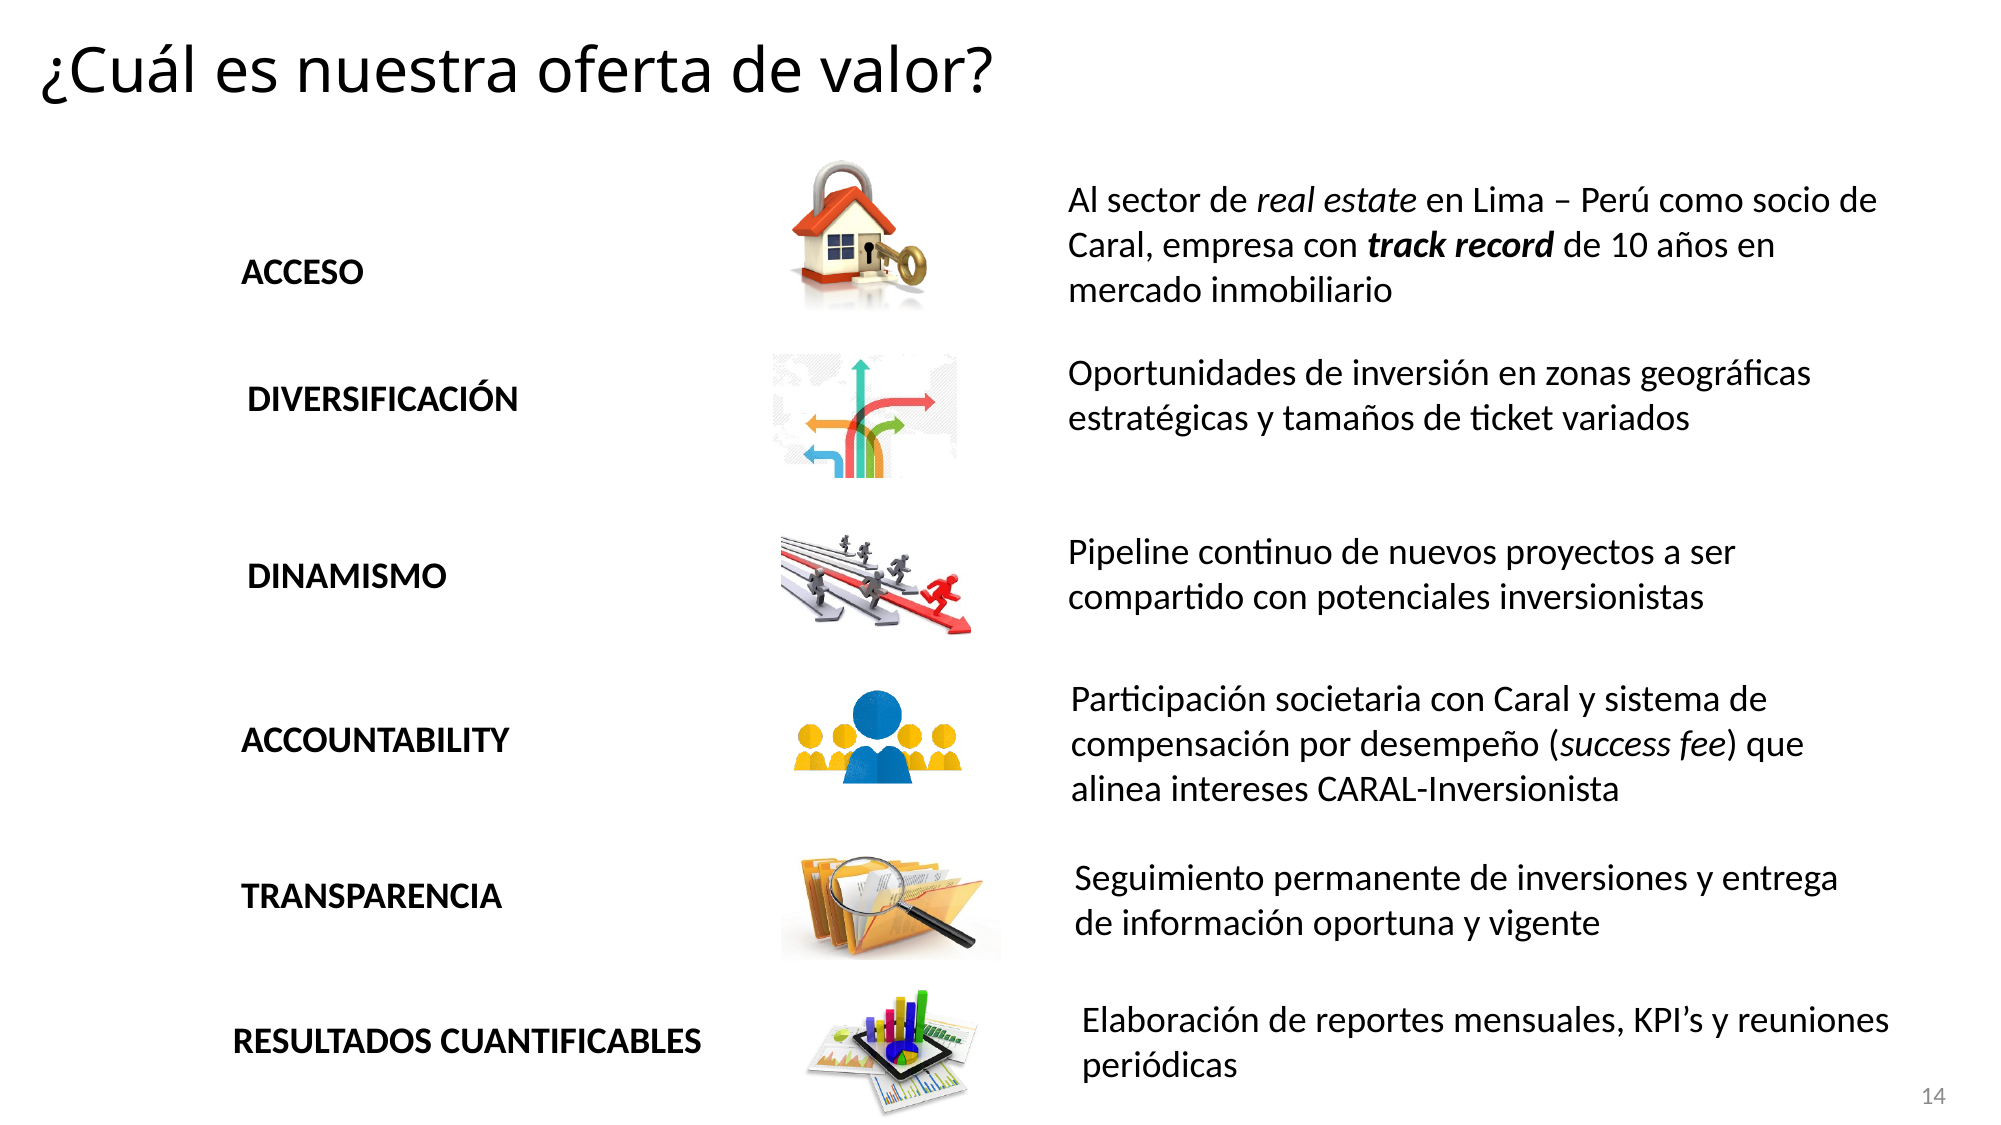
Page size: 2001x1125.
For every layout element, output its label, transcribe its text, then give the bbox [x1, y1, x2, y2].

title ¿Cuál es nuestra oferta de valor? [26, 0, 1962, 146]
text_box ACCOUNTABILITY [226, 707, 674, 767]
picture [781, 845, 1001, 1119]
text_box Al sector de real estate en Lima – Perú como socio de Caral, empresa con track record de 10 años en mercado inmobiliario [1053, 167, 1894, 318]
text_box TRANSPARENCIA [226, 864, 674, 924]
slide_number 14 [1494, 1065, 1962, 1125]
text_box Oportunidades de inversión en zonas geográficas estratégicas y tamaños de ticket variados [1053, 340, 1894, 446]
picture [781, 674, 970, 801]
text_box RESULTADOS CUANTIFICABLES [218, 1008, 763, 1069]
text_box DINAMISMO [232, 543, 681, 604]
text_box Pipeline continuo de nuevos proyectos a ser compartido con potenciales inversionistas [1053, 520, 1894, 625]
picture [781, 529, 971, 639]
text_box Seguimiento permanente de inversiones y entrega de información oportuna y vigente [1059, 845, 1900, 951]
text_box Participación societaria con Caral y sistema de compensación por desempeño (success fee) que alinea intereses CARAL-Inversionista [1056, 666, 1896, 817]
text_box ACCESO [226, 239, 674, 300]
picture [781, 156, 937, 312]
text_box DIVERSIFICACIÓN [232, 367, 681, 427]
picture [773, 354, 957, 478]
text_box Elaboración de reportes mensuales, KPI’s y reuniones periódicas [1067, 987, 1908, 1093]
